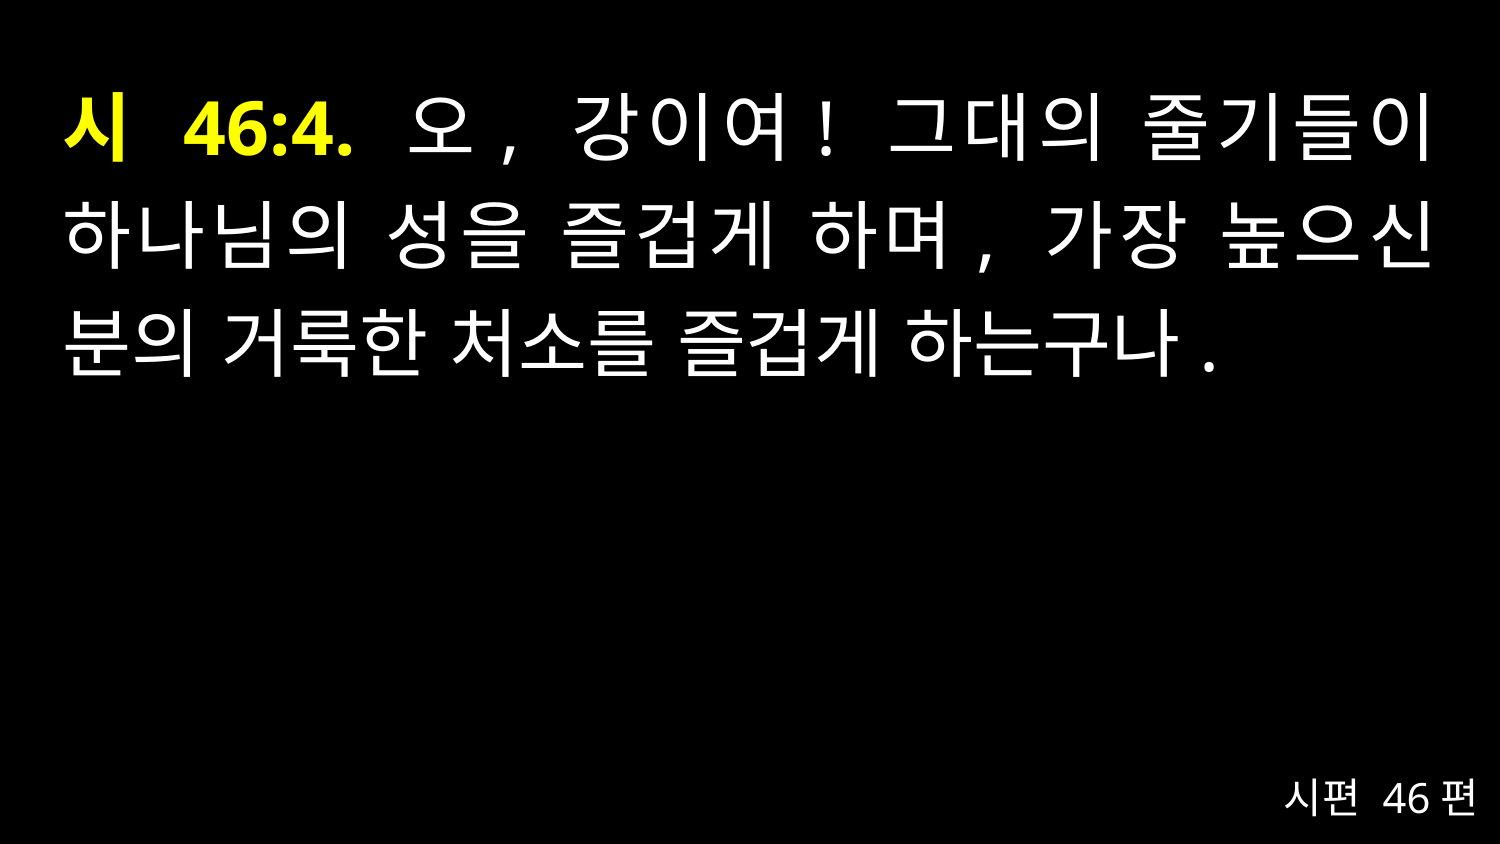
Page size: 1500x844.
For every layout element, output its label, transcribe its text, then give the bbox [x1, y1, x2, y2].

subtitle 시편 46편 [916, 770, 1500, 844]
title 시 46:4. 오, 강이여! 그대의 줄기들이 하나님의 성을 즐겁게 하며, 가장 높으신 분의 거룩한 처소를 즐겁게 하는구나. [0, 0, 1500, 844]
